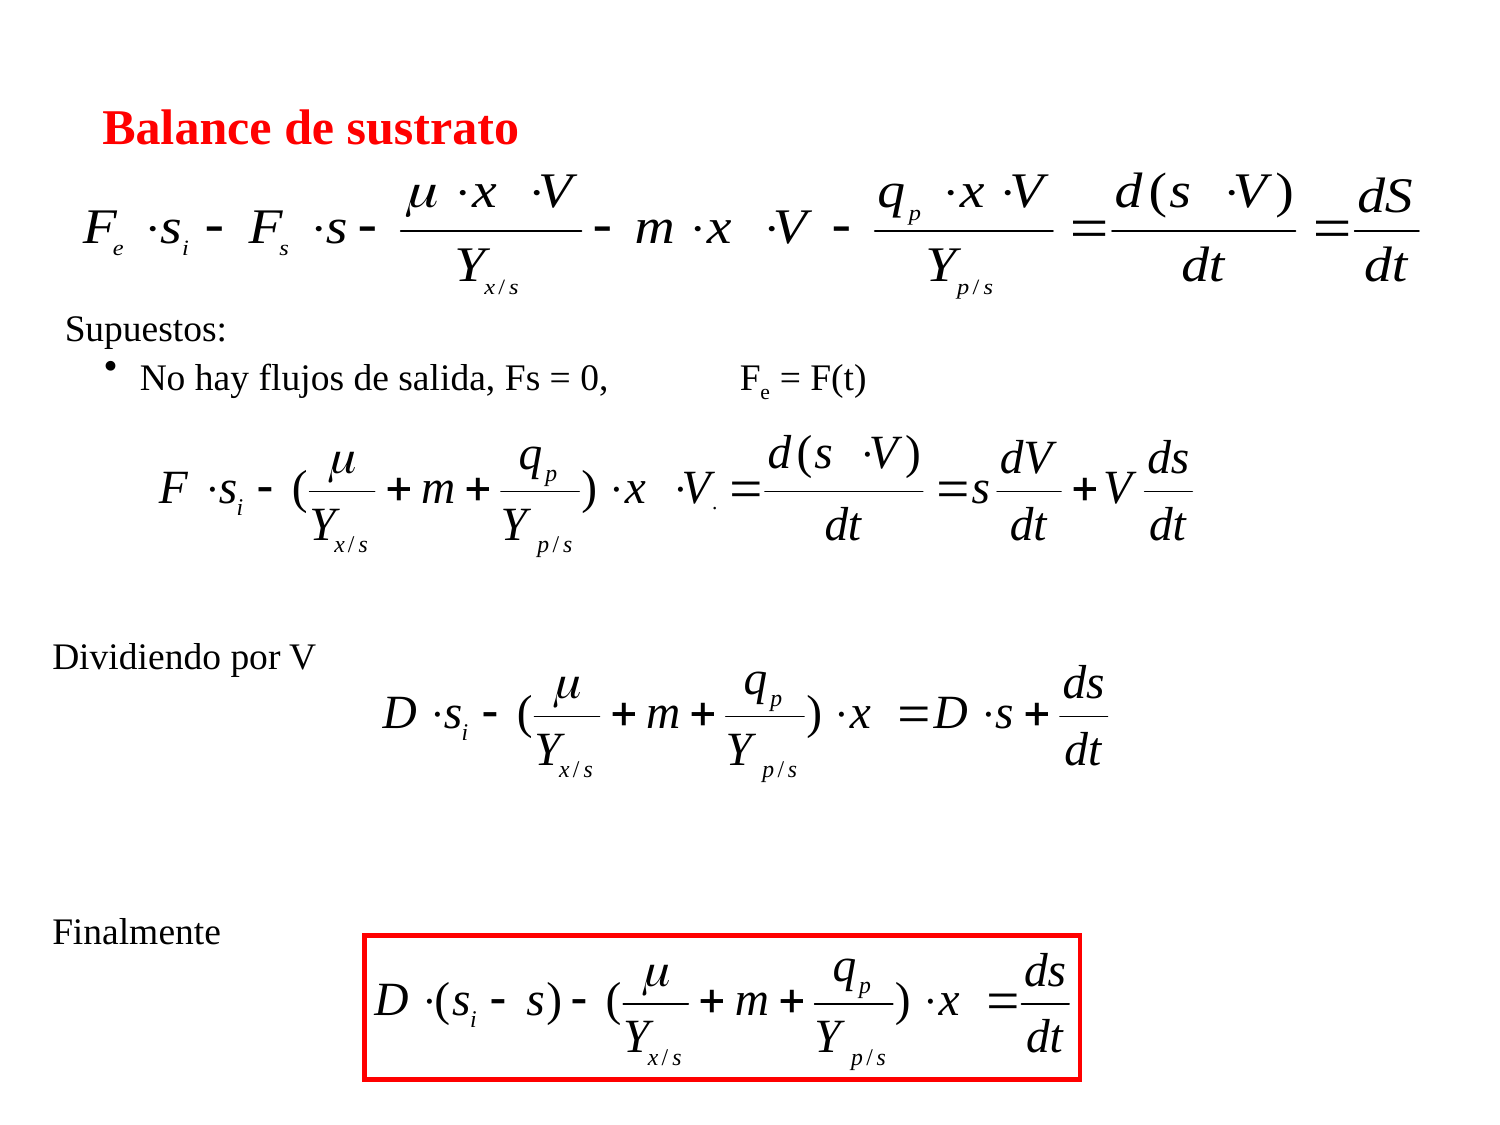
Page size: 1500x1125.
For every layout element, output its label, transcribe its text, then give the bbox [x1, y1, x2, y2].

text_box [37, 624, 1117, 791]
text_box Supuestos: No hay flujos de salida, Fs = 0, Fe = F(t) [50, 312, 1213, 404]
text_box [74, 162, 1429, 306]
text_box Balance de sustrato [87, 87, 1142, 160]
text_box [37, 899, 1078, 1078]
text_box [151, 424, 1201, 566]
